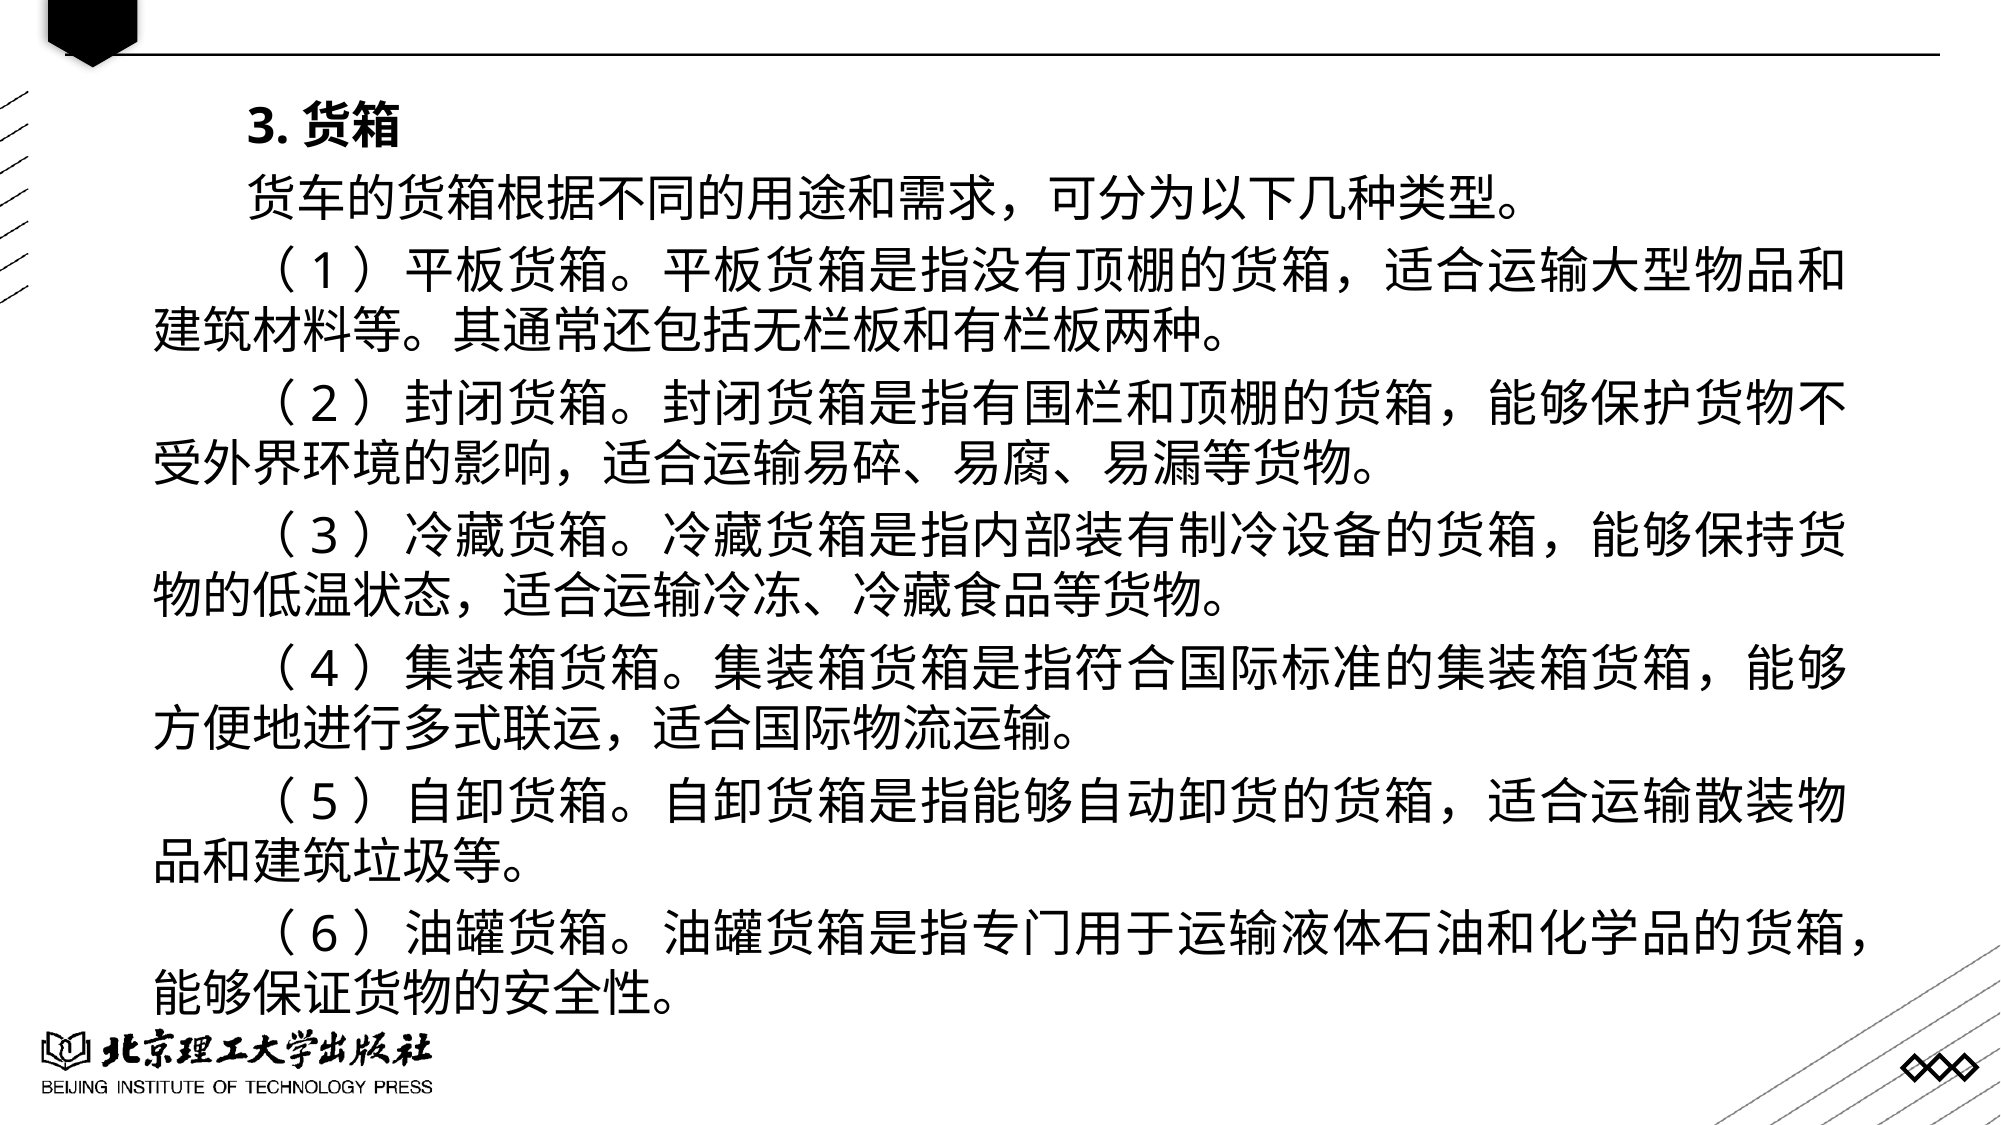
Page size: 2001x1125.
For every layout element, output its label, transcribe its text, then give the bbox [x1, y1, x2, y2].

text_box 3.货箱 货车的货箱根据不同的用途和需求，可分为以下几种类型。 （1）平板货箱。平板货箱是指没有顶棚的货箱，适合运输大型物品和建筑材料等。其通常还包括无栏板和有栏板两种。 （2）封闭货箱。封闭货箱是指有围栏和顶棚的货箱，能够保护货物不受外界环境的影响，适合运输易碎、易腐、易漏等货物。 （3）冷藏货箱。冷藏货箱是指内部装有制冷设备的货箱，能够保持货物的低温状态，适合运输冷冻、冷藏食品等货物。 （4）集装箱货箱。集装箱货箱是指符合国际标准的集装箱货箱，能够方便地进行多式联运，适合国际物流运输。 （5）自卸货箱。自卸货箱是指能够自动卸货的货箱，适合运输散装物品和建筑垃圾等。 （6）油罐货箱。油罐货箱是指专门用于运输液体石油和化学品的货箱，能够保证货物的安全性。 [137, 86, 1863, 1029]
picture [0, 0, 2001, 1125]
